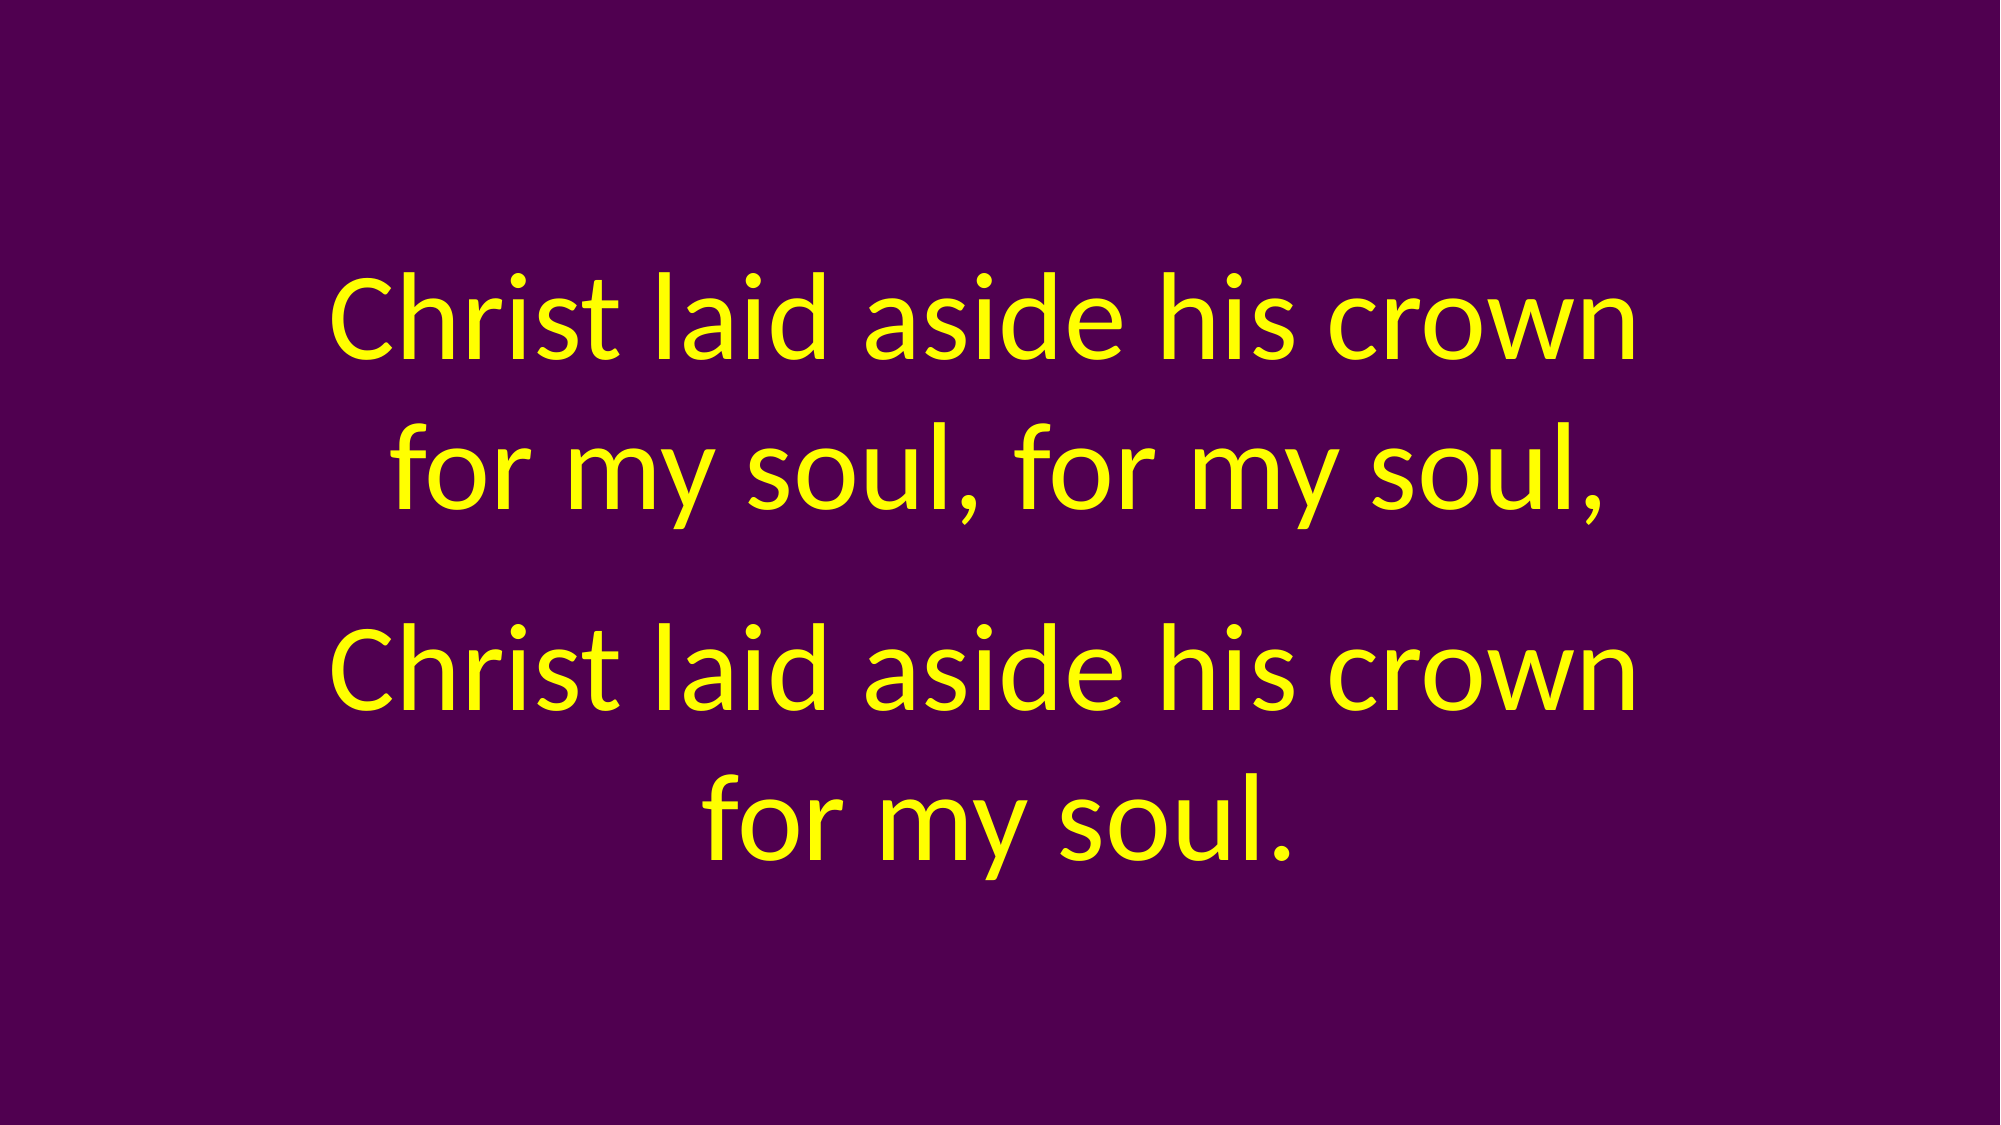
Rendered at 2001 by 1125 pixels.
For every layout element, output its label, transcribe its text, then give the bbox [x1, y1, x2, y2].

text_box Christ laid aside his crown for my soul, for my soul, Christ laid aside his crown for my soul. [98, 227, 1902, 893]
